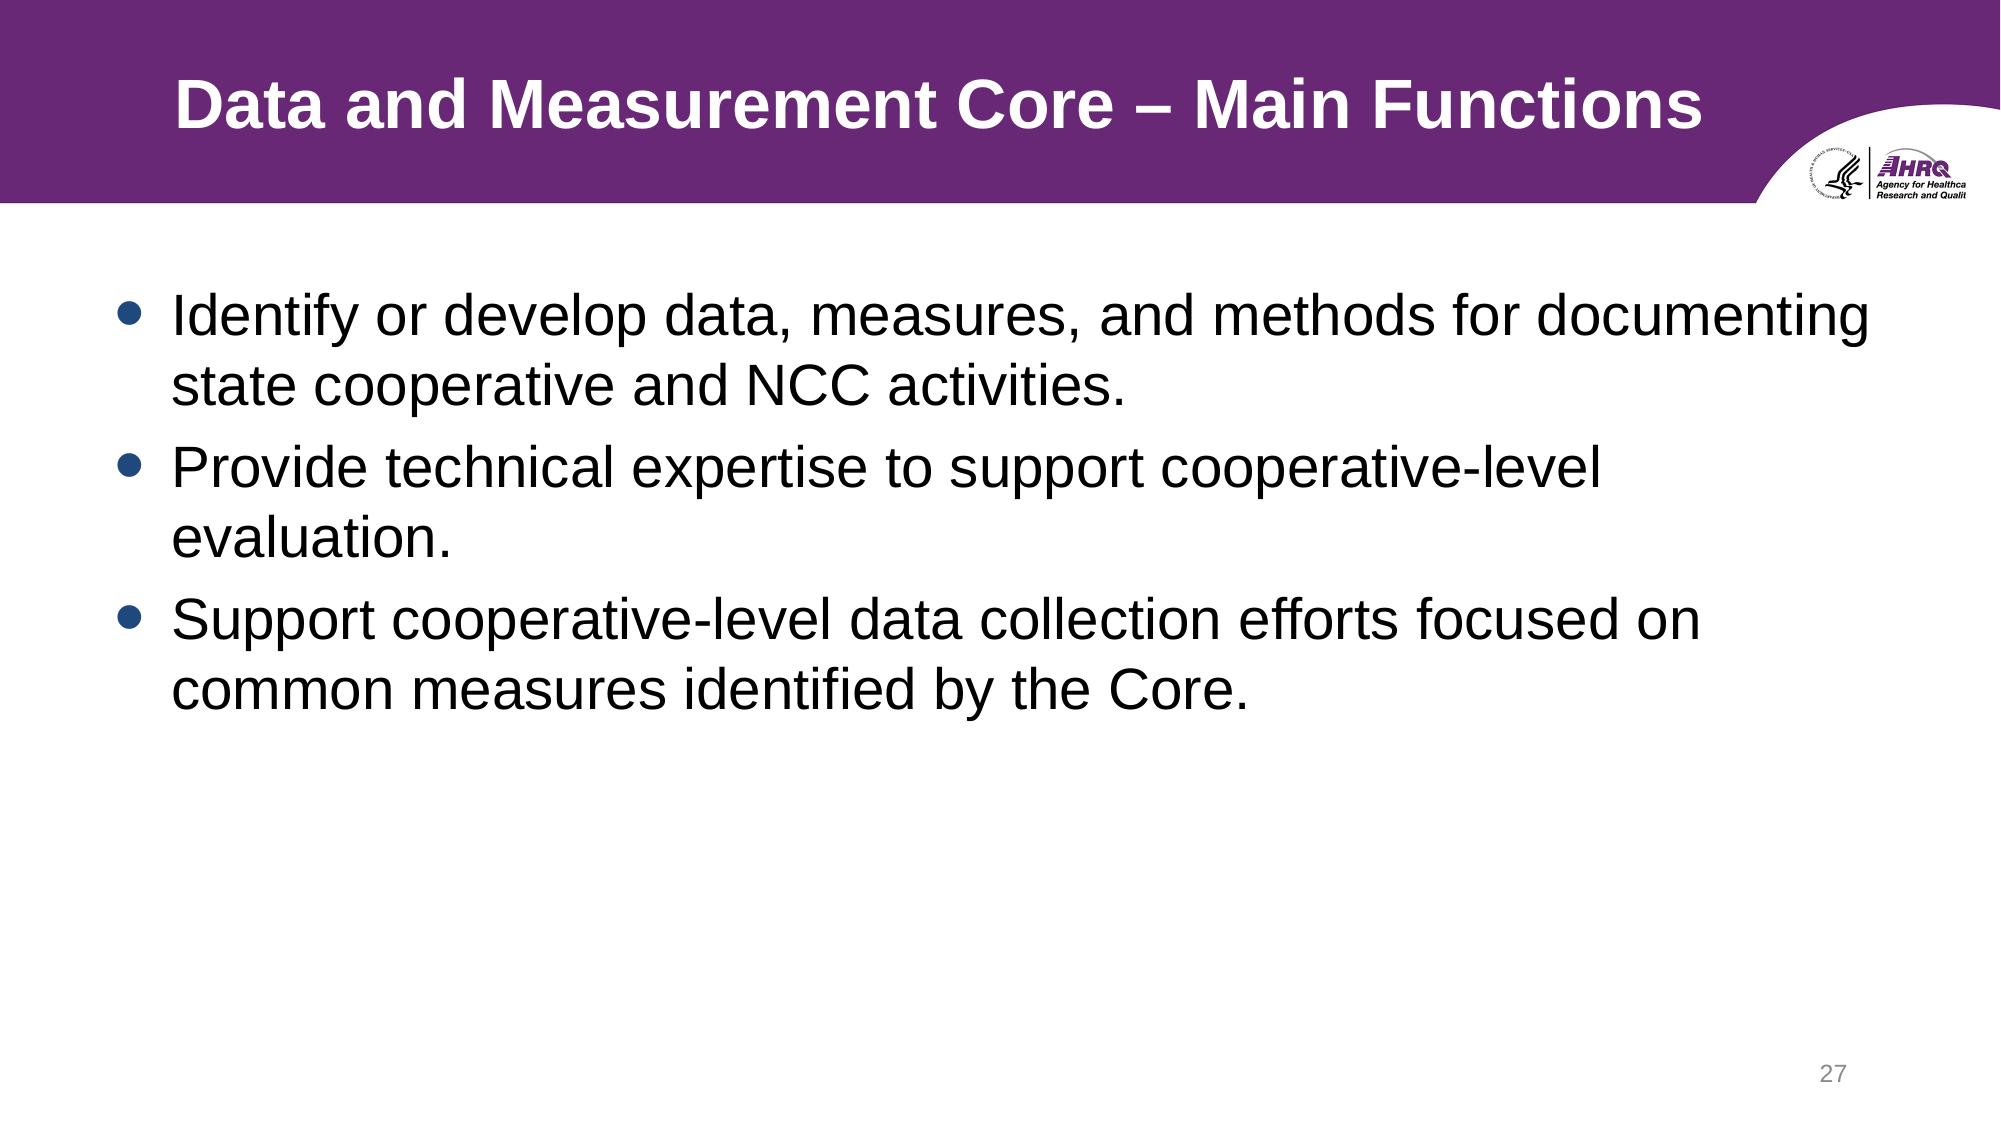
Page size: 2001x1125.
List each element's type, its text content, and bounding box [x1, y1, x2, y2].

picture [0, 0, 2001, 1125]
slide_number 27 [1412, 1042, 1863, 1103]
title Data and Measurement Core – Main Functions [154, 50, 1725, 152]
list Identify or develop data, measures, and methods for documenting state cooperative and NCC activities. Provide technical expertise to support cooperative-level evaluation. Support cooperative-level data collection efforts focused on common measures identified by the Core. [99, 270, 1900, 1013]
